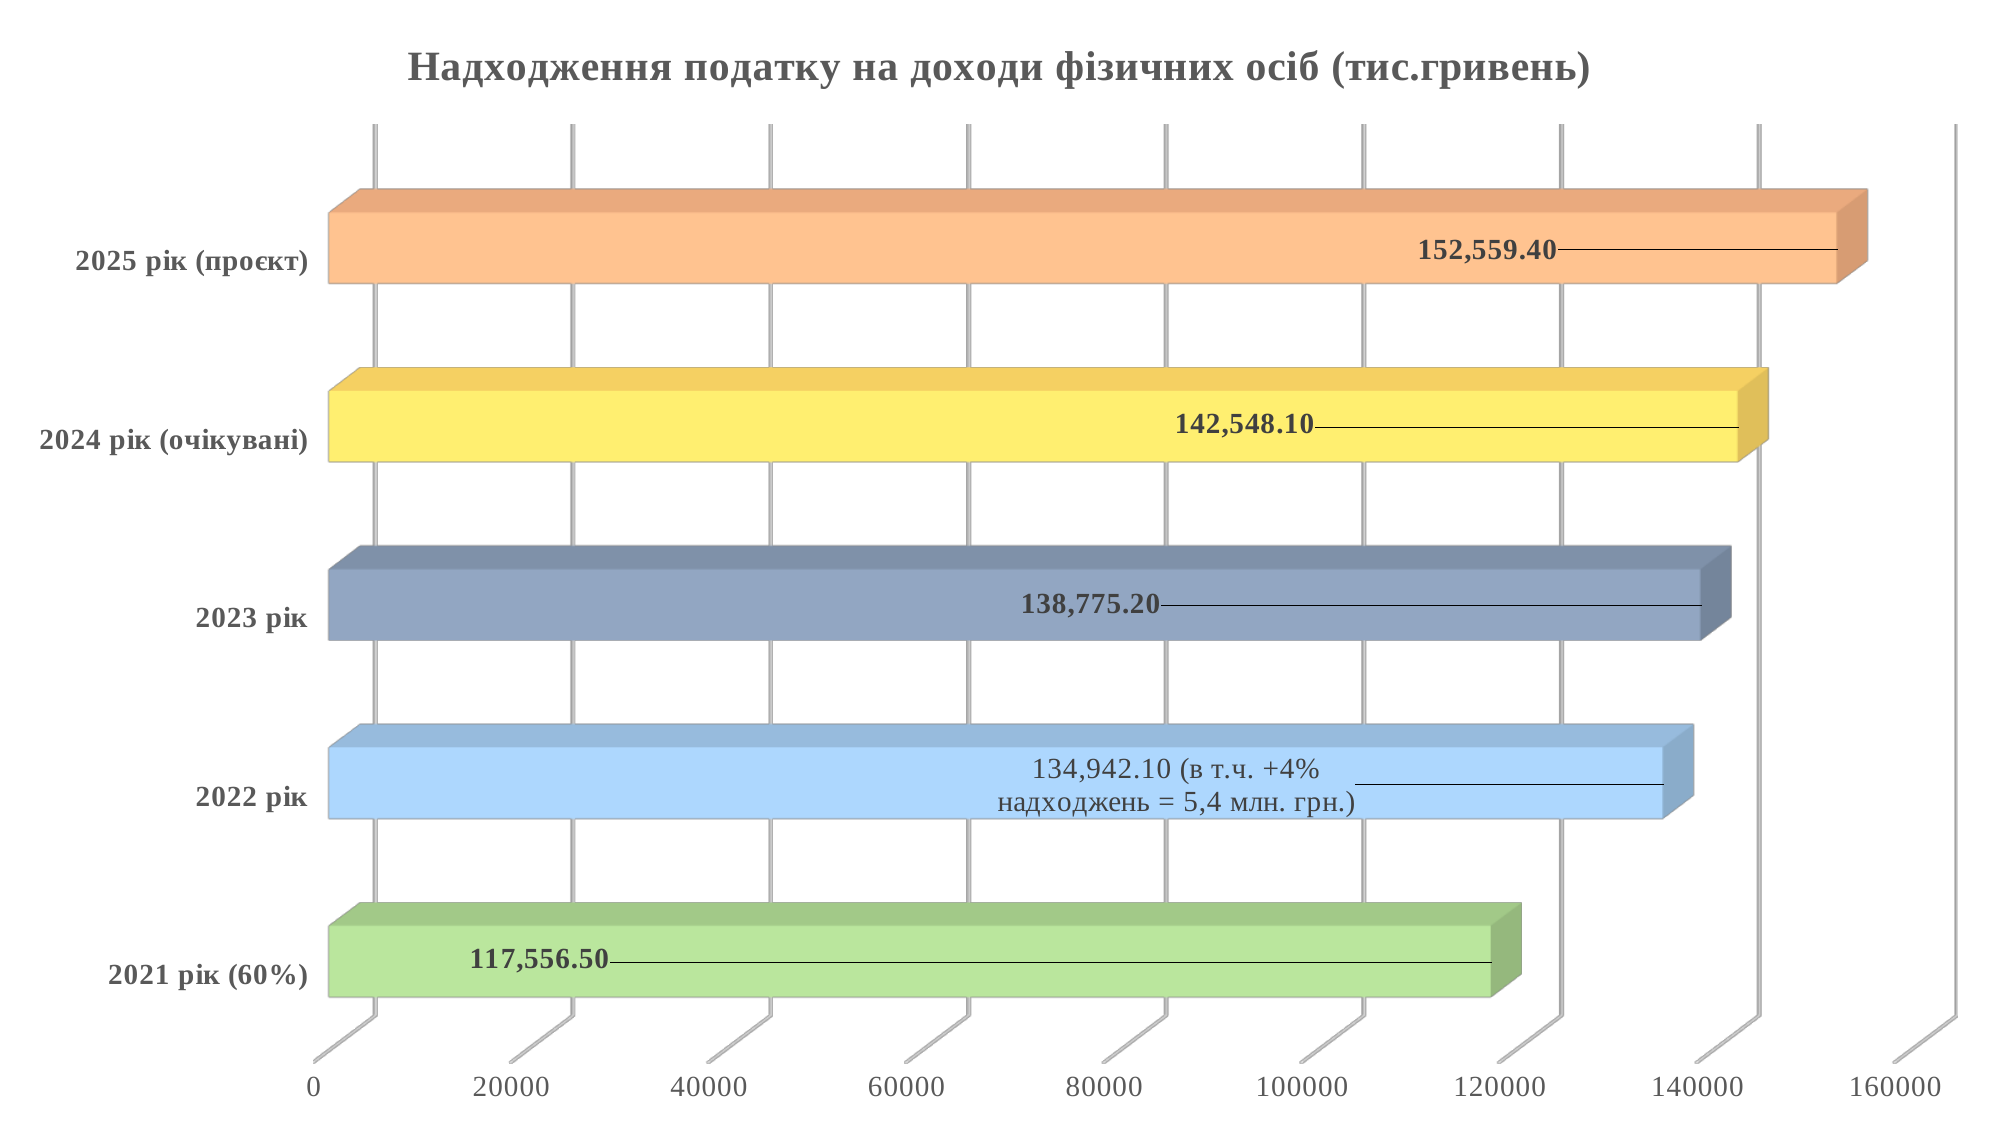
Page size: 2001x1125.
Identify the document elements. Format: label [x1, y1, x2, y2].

chart [0, 0, 2000, 1125]
